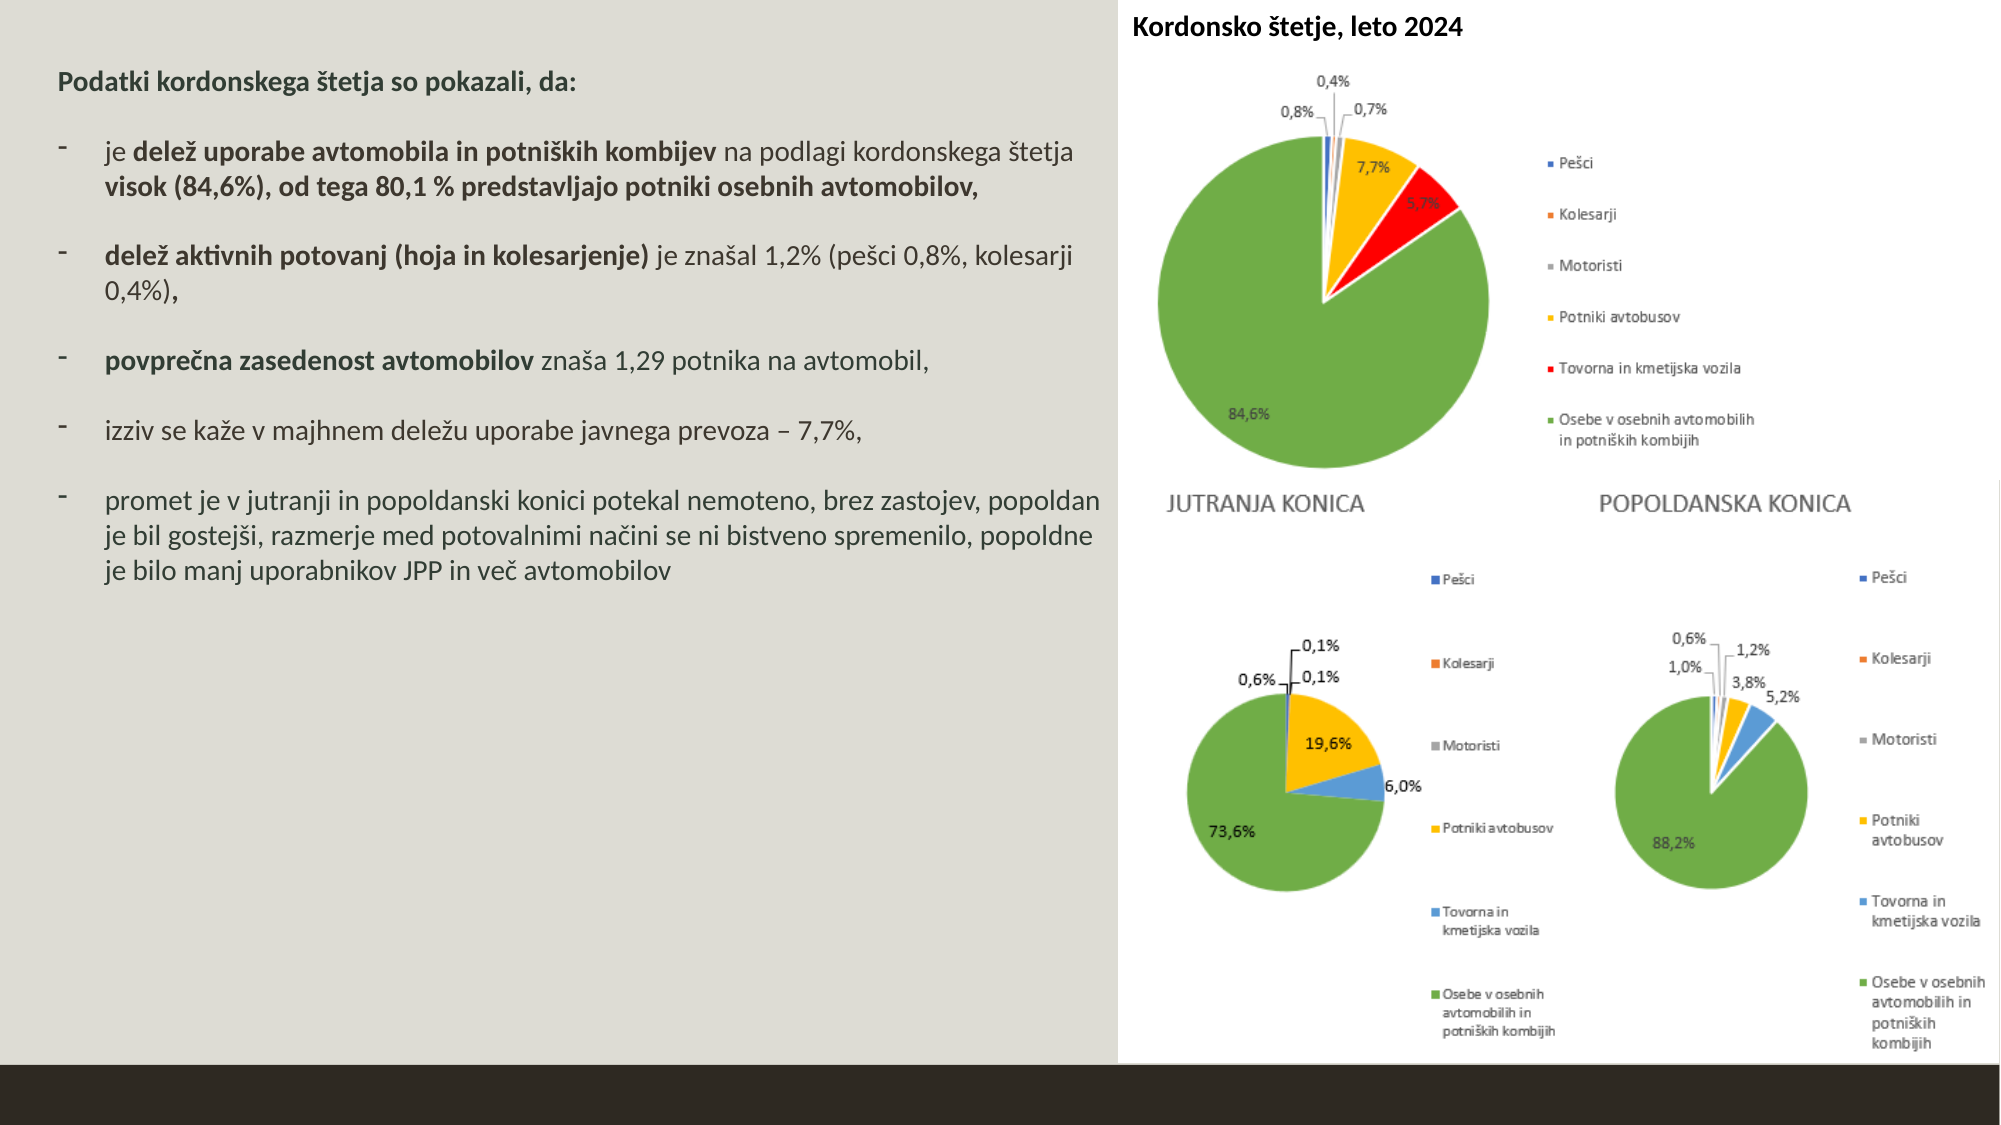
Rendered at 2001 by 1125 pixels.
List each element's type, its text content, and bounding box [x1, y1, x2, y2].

text_box Kordonsko štetje, leto 2024 [1118, 0, 2000, 48]
text_box Podatki kordonskega štetja so pokazali, da: je delež uporabe avtomobila in potniških kombijev na podlagi kordonskega štetja visok (84,6%), od tega 80,1 % predstavljajo potniki osebnih avtomobilov, delež aktivnih potovanj (hoja in kolesarjenje) je znašal 1,2% (pešci 0,8%, kolesarji 0,4%), povprečna zasedenost avtomobilov znaša 1,29 potnika na avtomobil, izziv se kaže v majhnem deležu uporabe javnega prevoza – 7,7%, promet je v jutranji in popoldanski konici potekal nemoteno, brez zastojev, popoldan je bil gostejši, razmerje med potovalnimi načini se ni bistveno spremenilo, popoldne je bilo manj uporabnikov JPP in več avtomobilov [43, 54, 1118, 664]
picture [1118, 20, 2001, 1064]
